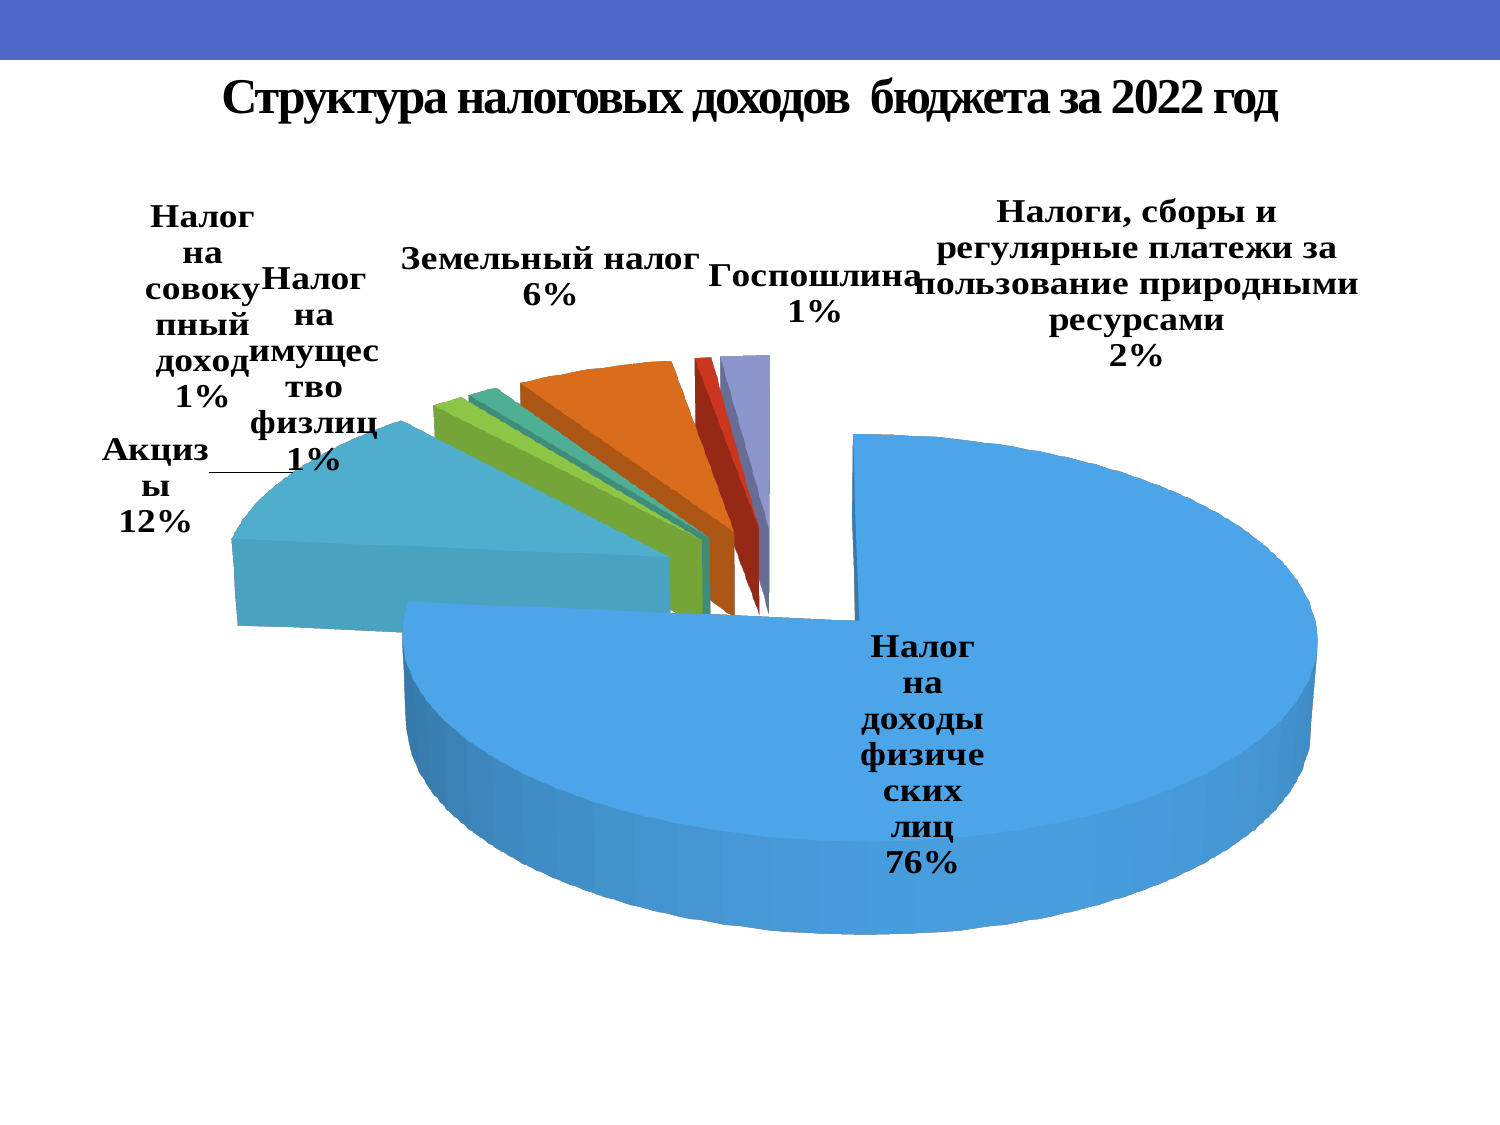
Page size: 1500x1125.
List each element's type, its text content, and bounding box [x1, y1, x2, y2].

chart [24, 174, 1488, 1125]
title Структура налоговых доходов бюджета за 2022 год [12, 50, 1488, 138]
